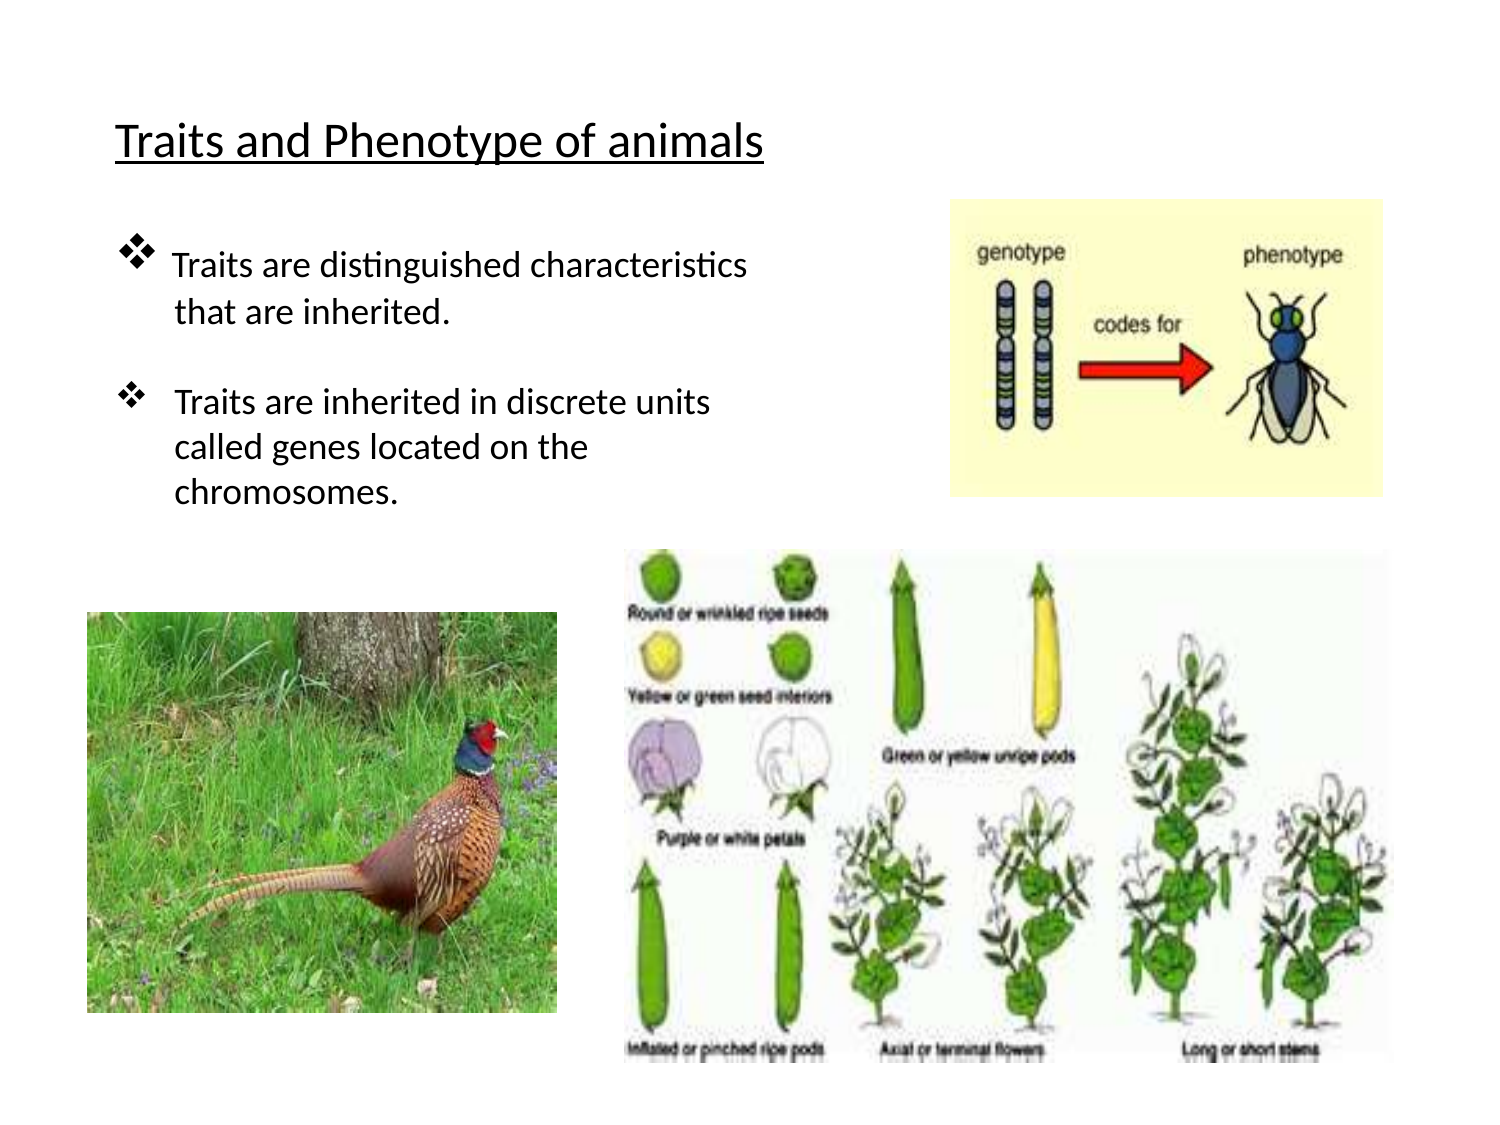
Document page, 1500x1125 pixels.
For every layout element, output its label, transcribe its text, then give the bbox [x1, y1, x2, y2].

picture [87, 612, 557, 1013]
picture [624, 549, 1394, 1063]
picture [949, 199, 1384, 498]
text_box Traits and Phenotype of animals Traits are distinguished characteristics that are inherited. Traits are inherited in discrete units called genes located on the chromosomes. [99, 99, 813, 790]
